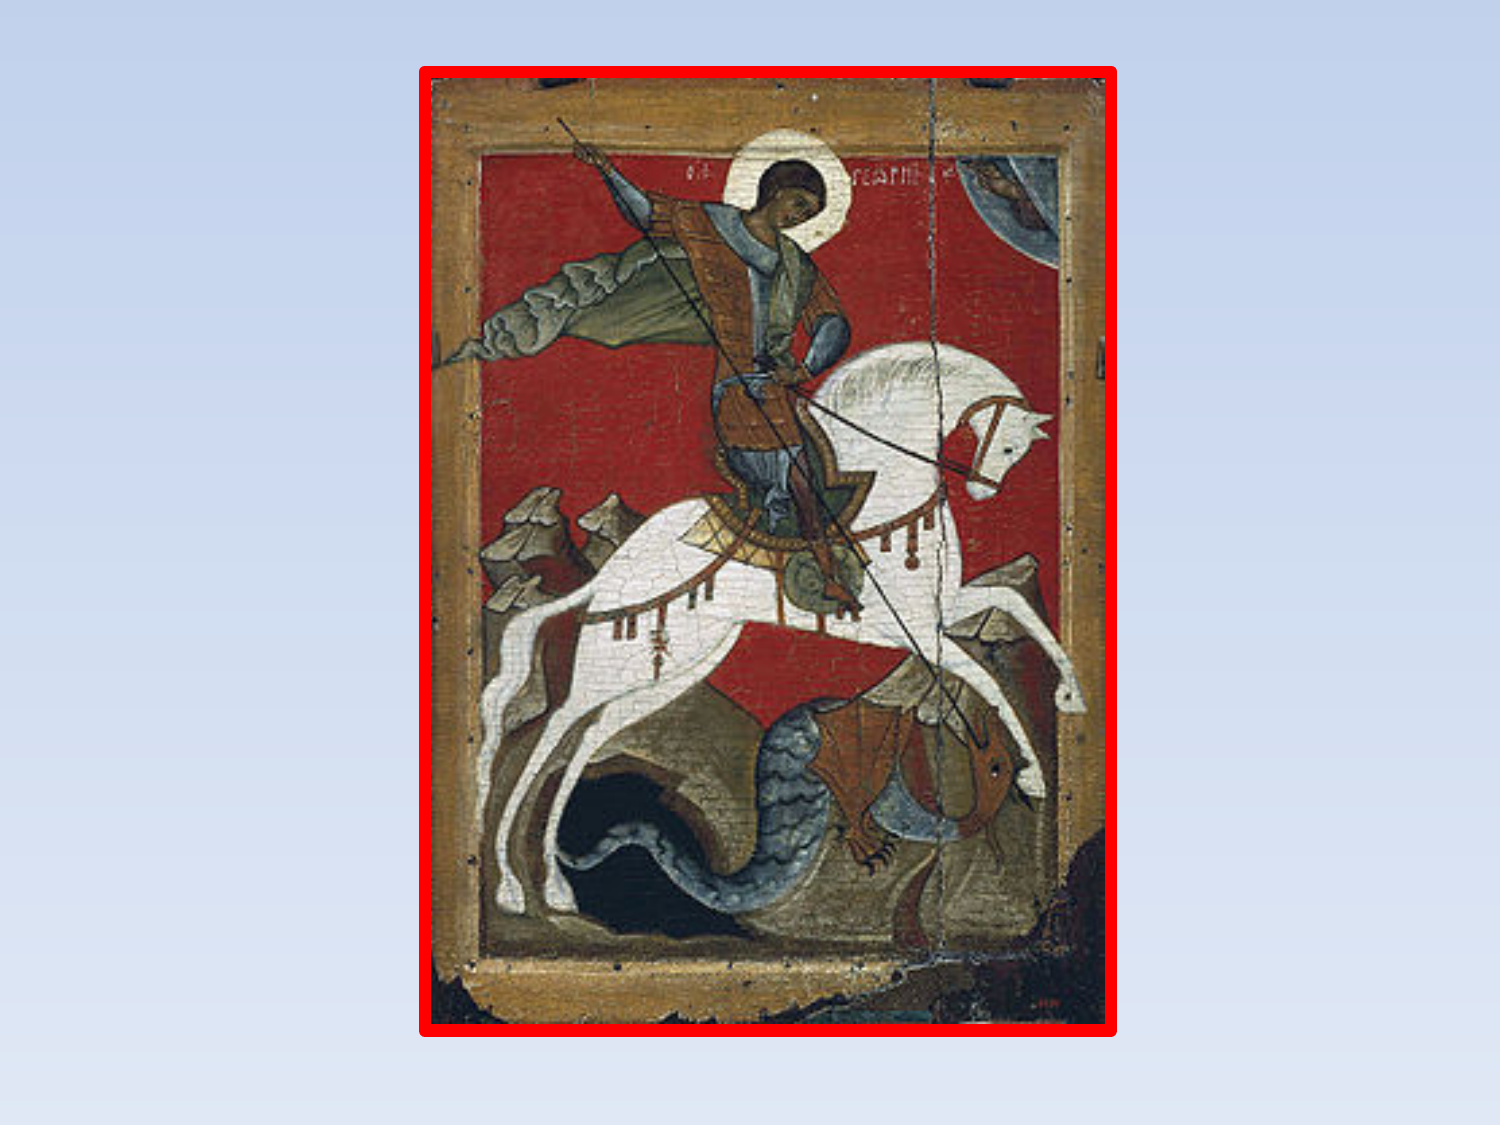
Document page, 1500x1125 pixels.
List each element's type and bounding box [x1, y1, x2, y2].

list [430, 77, 1106, 1025]
